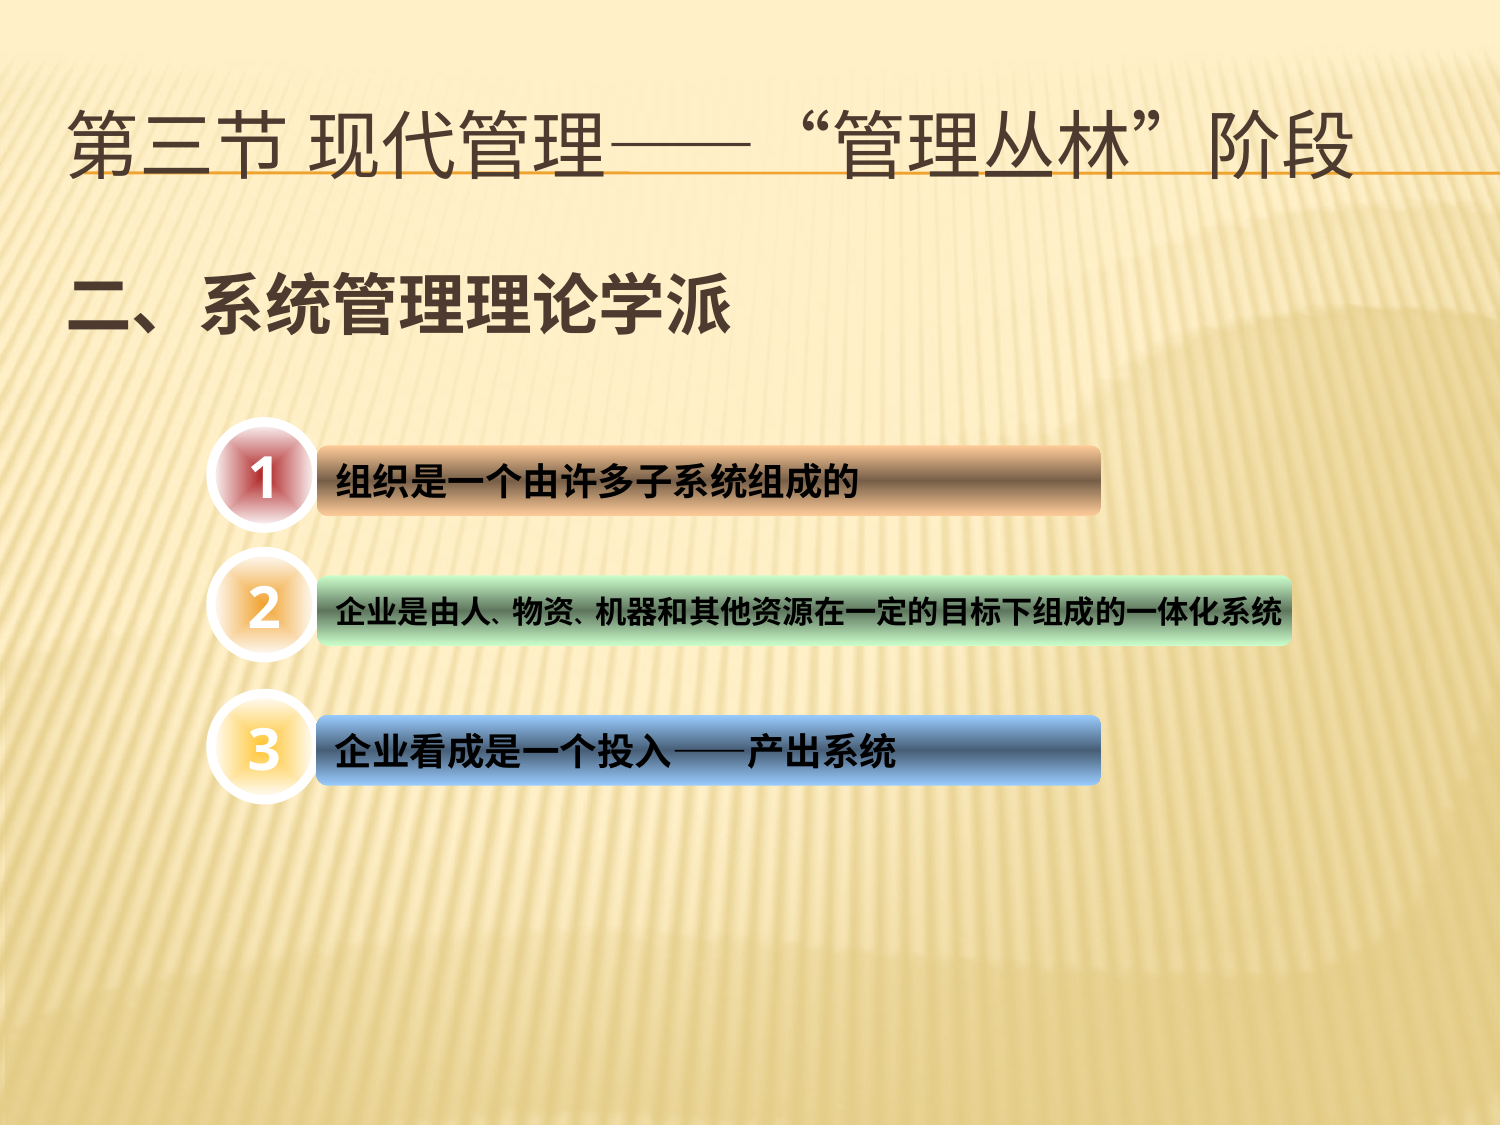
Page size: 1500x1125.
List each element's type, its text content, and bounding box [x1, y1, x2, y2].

text_box 3 [210, 693, 316, 800]
text_box 1 [210, 421, 317, 529]
title 第三节 现代管理——“管理丛林”阶段 [50, 75, 1475, 213]
list 二、系统管理理论学派 [49, 254, 1476, 998]
text_box 2 [210, 551, 317, 658]
text_box 企业是由人、物资、机器和其他资源在一定的目标下组成的一体化系统 [317, 575, 1293, 647]
text_box 企业看成是一个投入——产出系统 [316, 714, 1102, 786]
text_box 组织是一个由许多子系统组成的 [317, 445, 1102, 517]
text_box 信息和服务是一站式服务体系的创新基础 [330, 699, 1143, 776]
